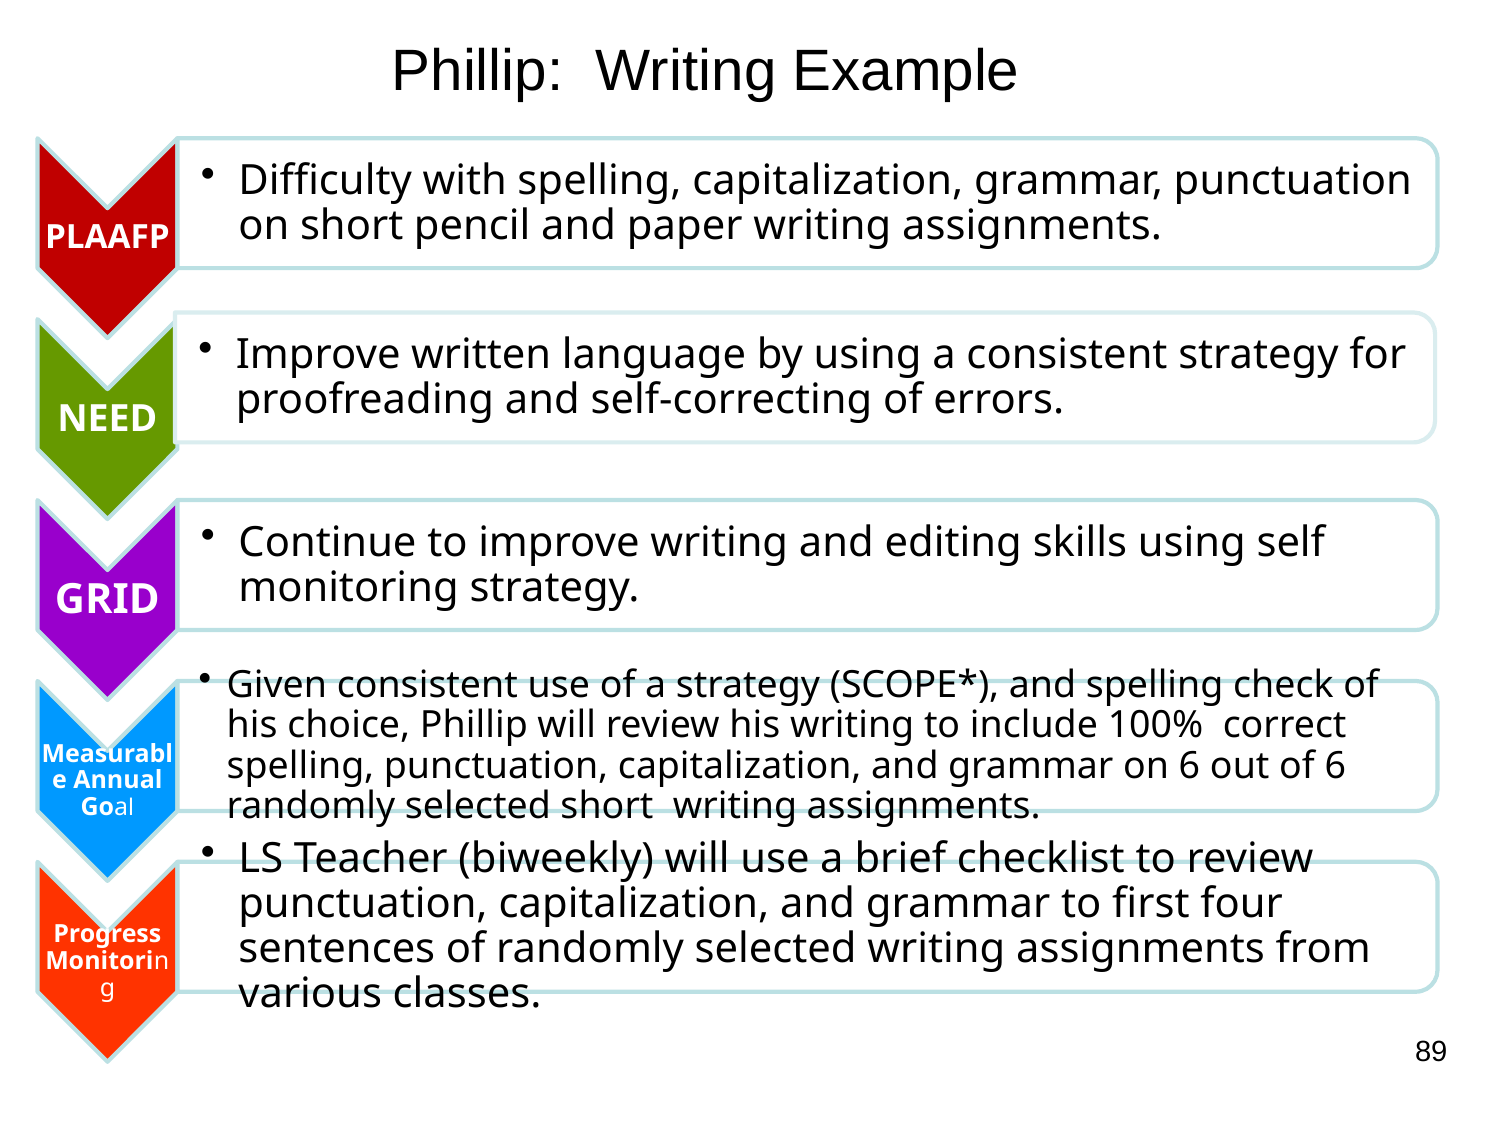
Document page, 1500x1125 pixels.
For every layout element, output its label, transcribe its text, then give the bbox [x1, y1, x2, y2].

slide_number 89 [1362, 1024, 1463, 1103]
text_box Phillip: Writing Example [324, 24, 1088, 110]
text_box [37, 137, 1438, 1063]
